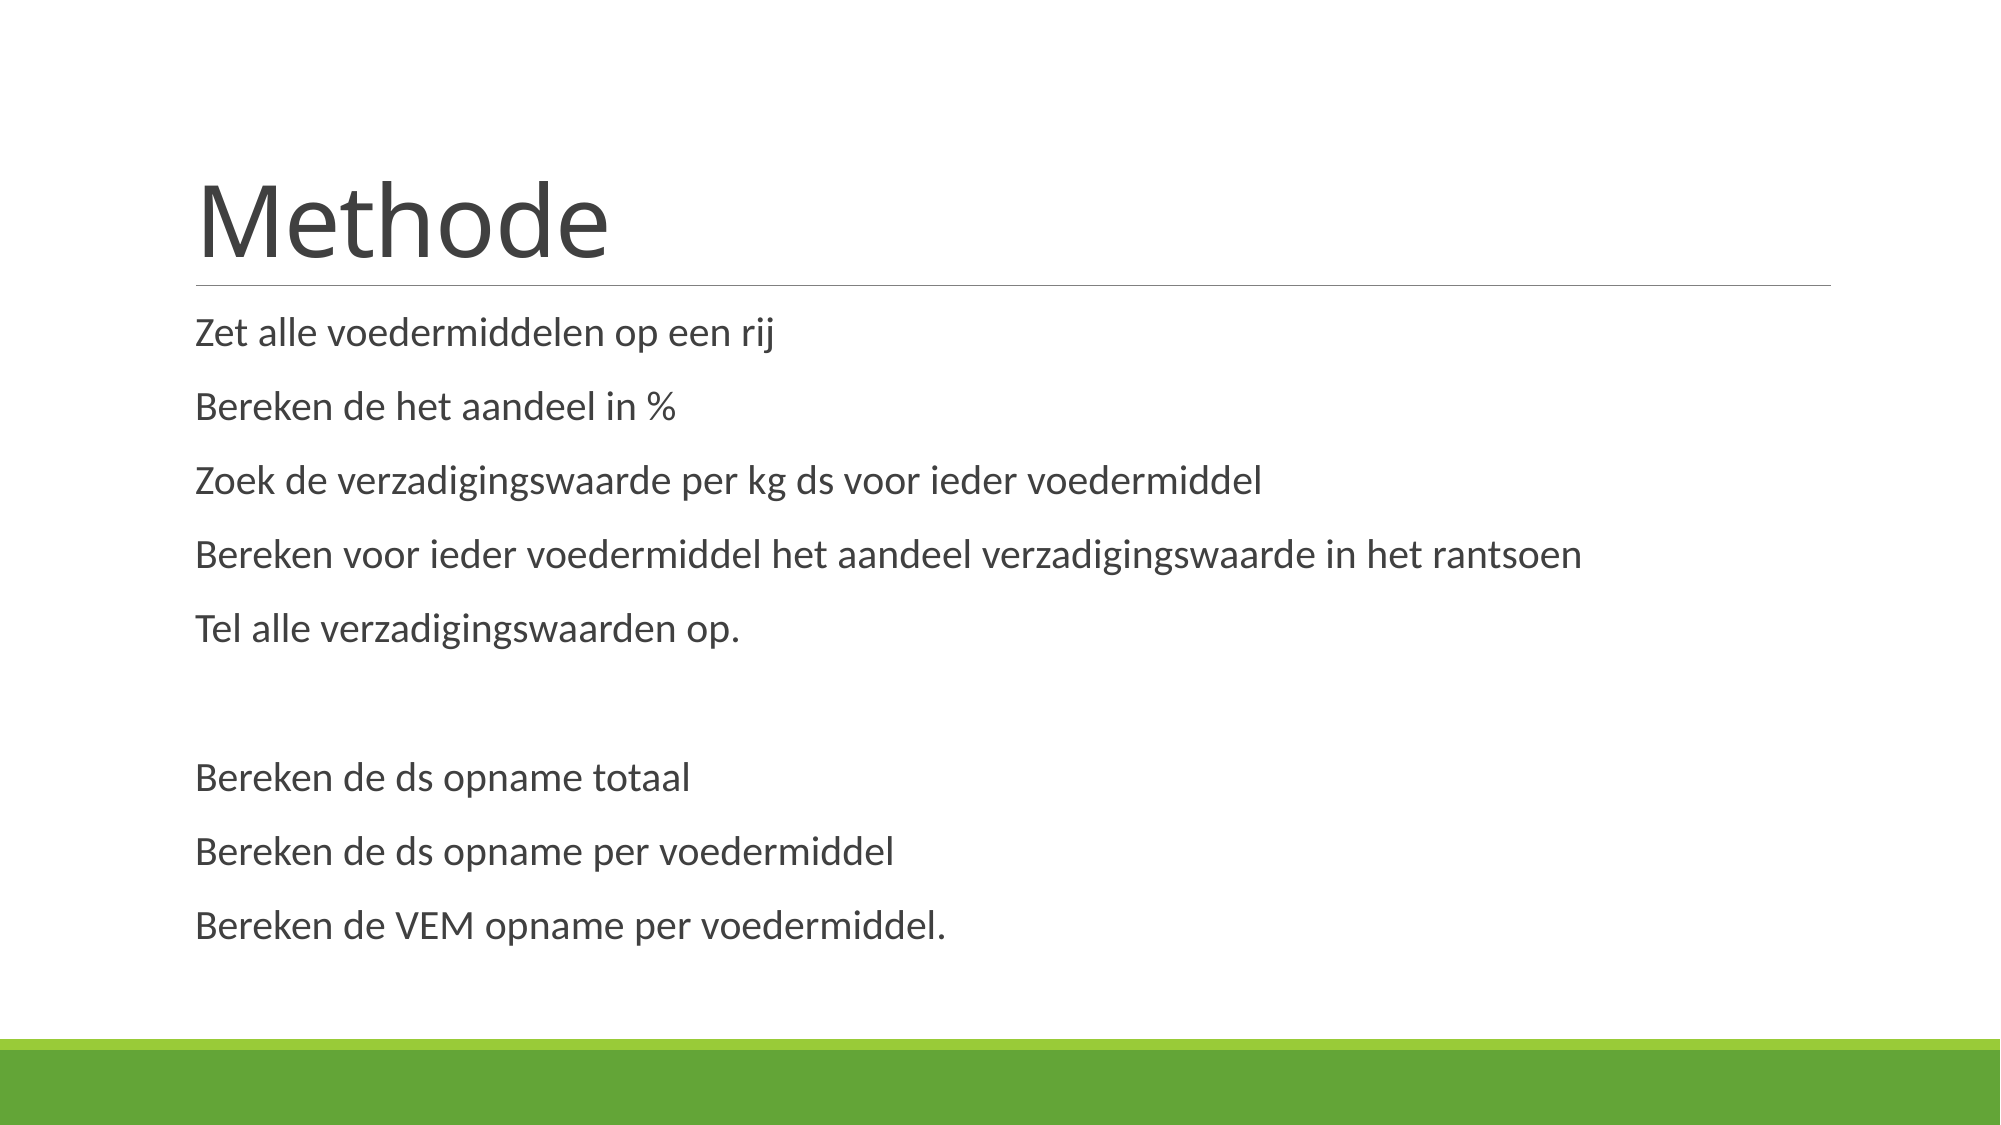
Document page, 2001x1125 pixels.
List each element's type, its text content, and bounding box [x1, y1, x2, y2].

title Methode [180, 47, 1830, 285]
list Zet alle voedermiddelen op een rij Bereken de het aandeel in % Zoek de verzadigingswaarde per kg ds voor ieder voedermiddel Bereken voor ieder voedermiddel het aandeel verzadigingswaarde in het rantsoen Tel alle verzadigingswaarden op. Bereken de ds opname totaal Bereken de ds opname per voedermiddel Bereken de VEM opname per voedermiddel. [180, 302, 1830, 963]
